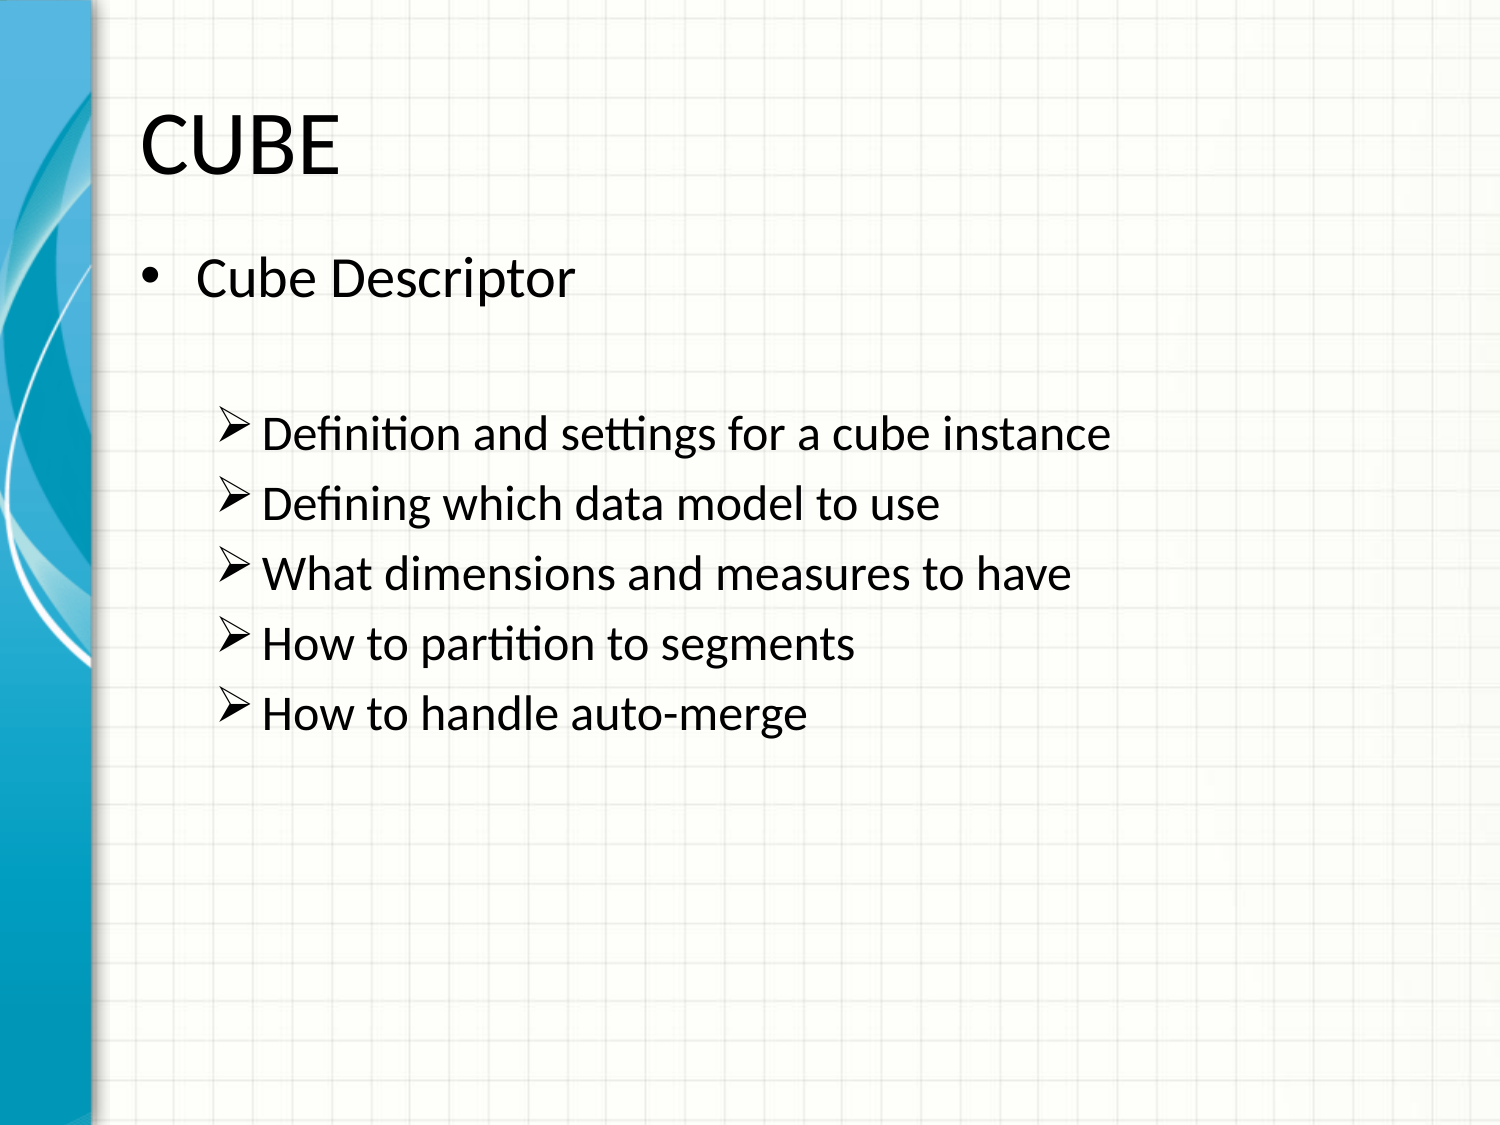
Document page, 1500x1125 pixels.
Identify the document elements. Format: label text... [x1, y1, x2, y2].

list Cube Descriptor Definition and settings for a cube instance Defining which data model to use What dimensions and measures to have How to partition to segments How to handle auto-merge [125, 231, 1450, 995]
title CUBE [125, 44, 1450, 231]
picture [0, 0, 1500, 1125]
